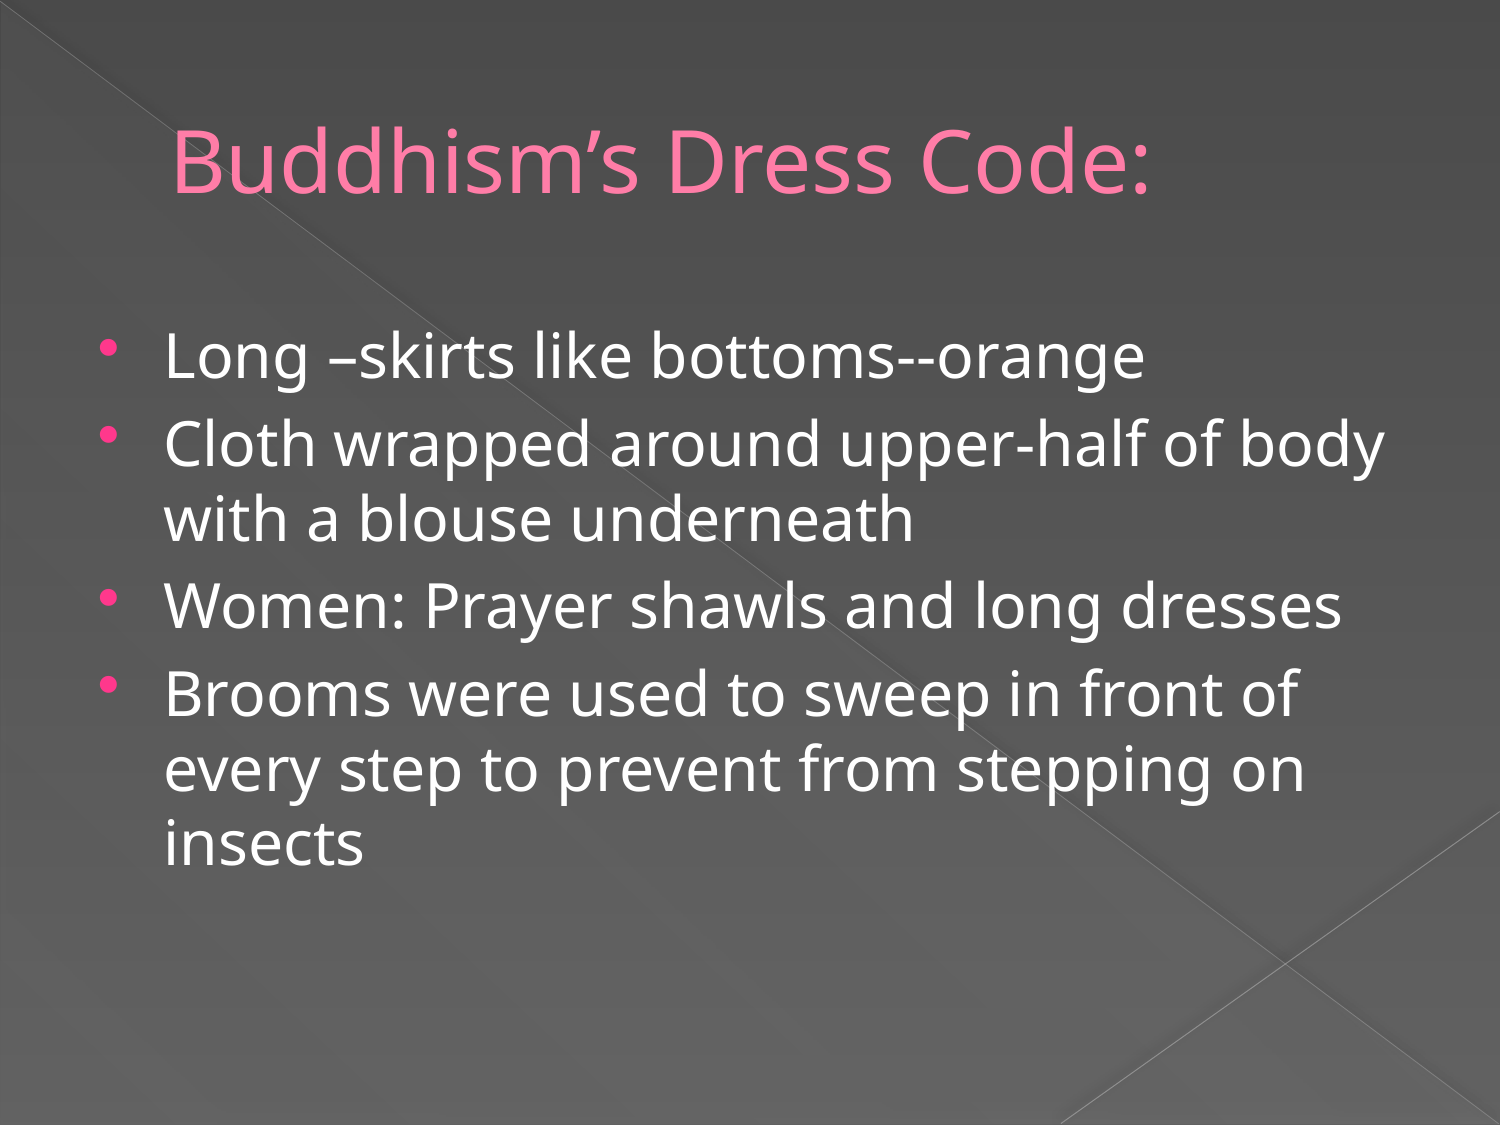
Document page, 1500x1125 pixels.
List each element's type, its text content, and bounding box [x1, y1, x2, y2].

list Long –skirts like bottoms--orange Cloth wrapped around upper-half of body with a blouse underneath Women: Prayer shawls and long dresses Brooms were used to sweep in front of every step to prevent from stepping on insects [75, 308, 1425, 1059]
title Buddhism’s Dress Code: [75, 43, 1425, 274]
